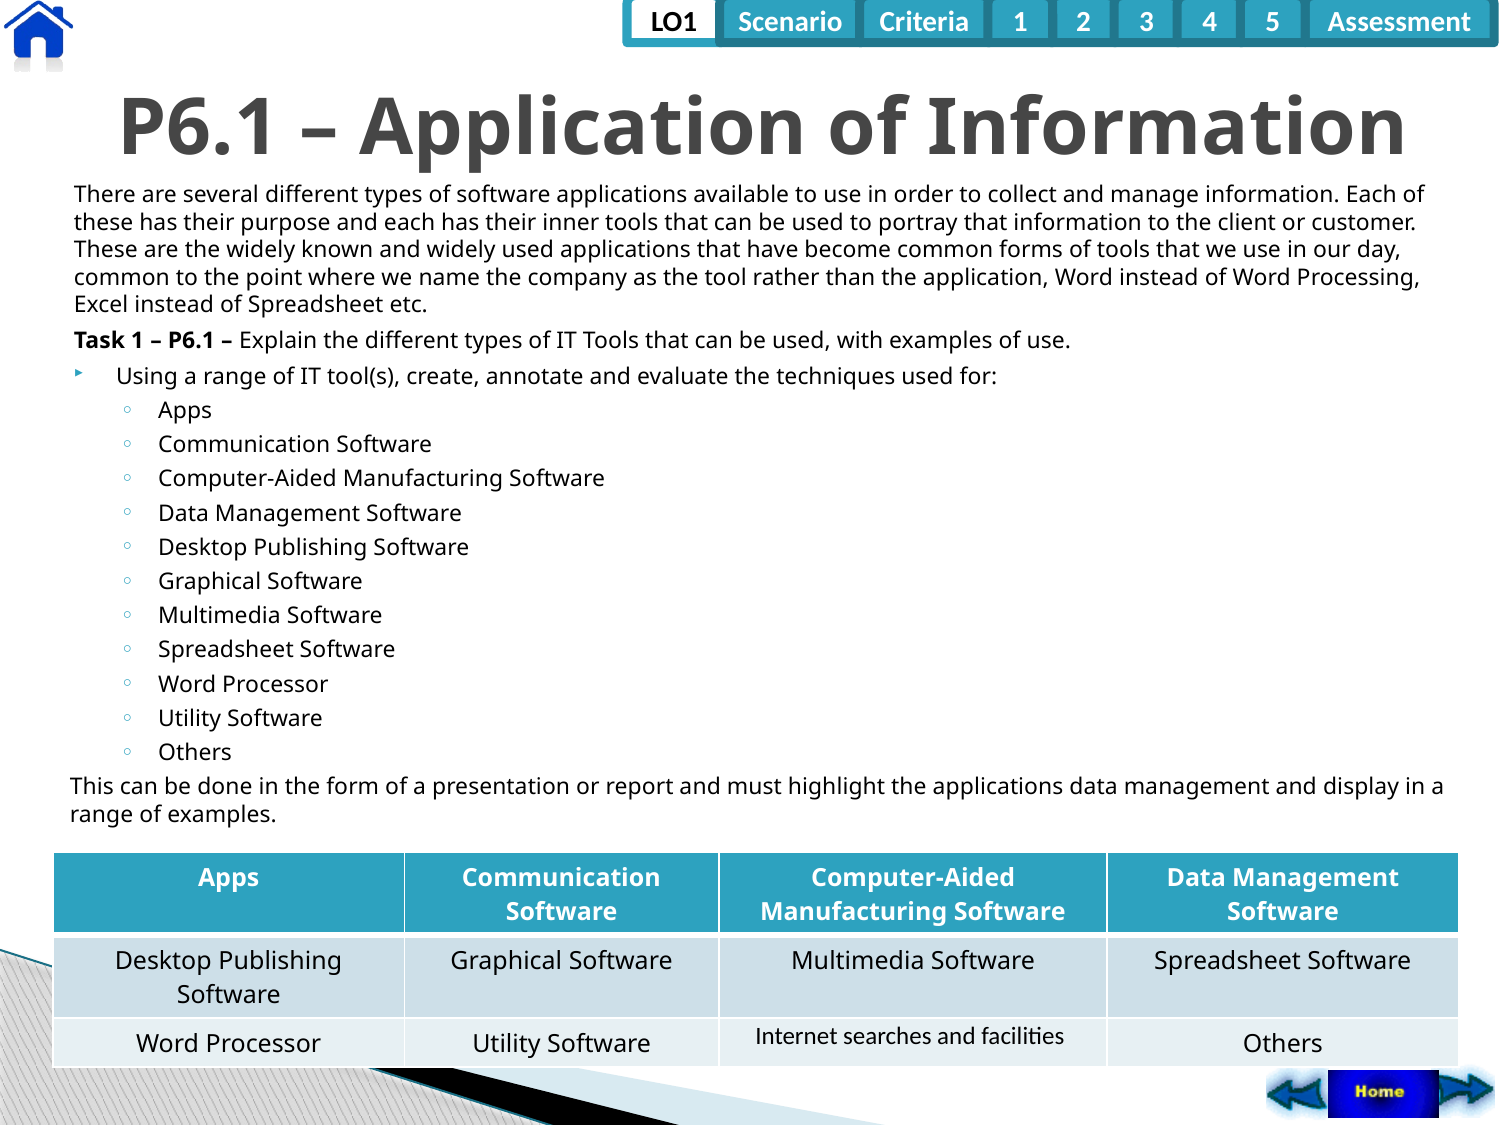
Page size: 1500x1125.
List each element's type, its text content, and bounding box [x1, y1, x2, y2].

table_cell Utility Software [405, 1019, 718, 1066]
table_cell Spreadsheet Software [1108, 938, 1458, 1017]
table_cell Multimedia Software [720, 938, 1106, 1017]
title P6.1 – Application of Information [88, 54, 1439, 171]
table_cell Desktop Publishing Software [54, 938, 404, 1017]
table_header Computer-Aided Manufacturing Software [720, 853, 1106, 932]
table_header Apps [54, 853, 404, 932]
table_header Communication Software [405, 853, 718, 932]
list There are several different types of software applications available to use in order to collect and manage information. Each of these has their purpose and each has their inner tools that can be used to portray that information to the client or customer. These are the widely known and widely used applications that have become common forms of tools that we use in our day, common to the point where we name the company as the tool rather than the application, Word instead of Word Processing, Excel instead of Spreadsheet etc. Task 1 – P6.1 – Explain the different types of IT Tools that can be used, with examples of use. Using a range of IT tool(s), create, annotate and evaluate the techniques used for: Apps Communication Software Computer-Aided Manufacturing Software Data Management Software Desktop Publishing Software Graphical Software Multimedia Software Spreadsheet Software Word Processor Utility Software Others This can be done in the form of a presentation or report and must highlight the applications data management and display in a range of examples. [41, 172, 1471, 1000]
table_cell Graphical Software [405, 938, 718, 1017]
table_header Data Management Software [1108, 853, 1458, 932]
picture [0, 0, 77, 91]
table_cell Internet searches and facilities [720, 1019, 1106, 1066]
table_cell Others [1108, 1019, 1458, 1066]
picture [1266, 1055, 1495, 1125]
table_cell Word Processor [54, 1019, 404, 1066]
